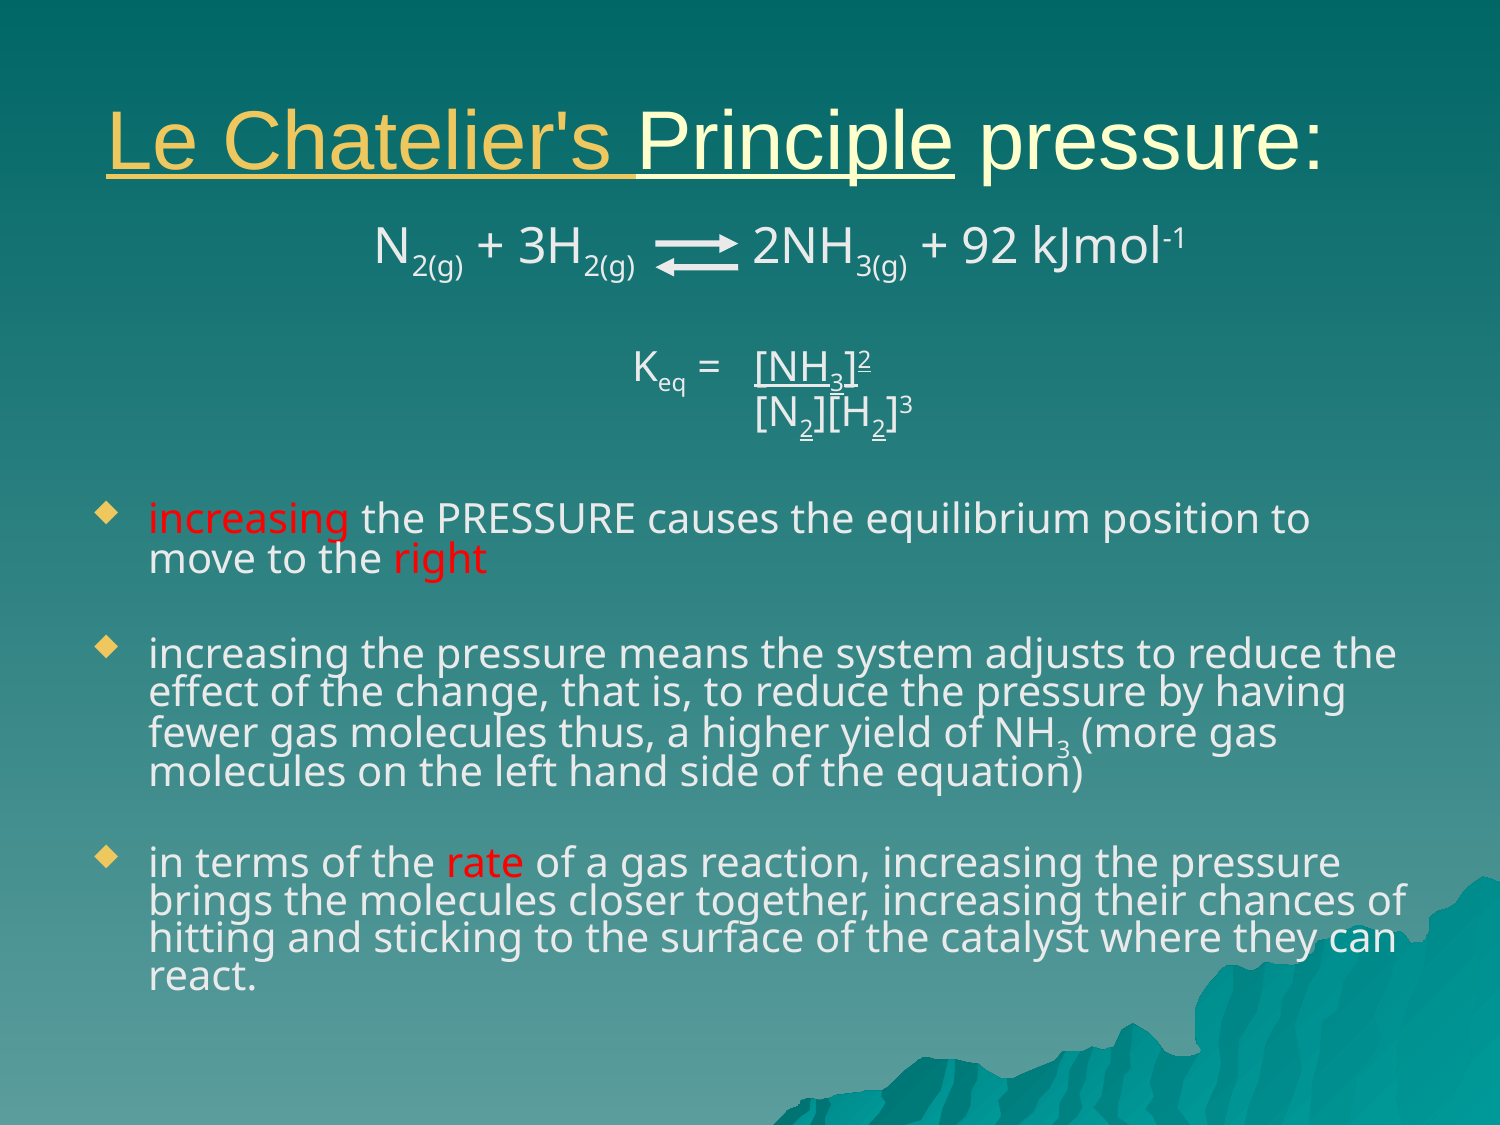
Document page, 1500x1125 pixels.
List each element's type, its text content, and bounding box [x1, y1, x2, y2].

title Le Chatelier's Principle pressure: [40, 42, 1392, 230]
text_box [655, 237, 739, 250]
text_box [655, 261, 739, 274]
list N2(g) + 3H2(g) 2NH3(g) + 92 kJmol-1 Keq = [NH3]2 [N2][H2]3 increasing the PRESSURE causes the equilibrium position to move to the right increasing the pressure means the system adjusts to reduce the effect of the change, that is, to reduce the pressure by having fewer gas molecules thus, a higher yield of NH3 (more gas molecules on the left hand side of the equation) in terms of the rate of a gas reaction, increasing the pressure brings the molecules closer together, increasing their chances of hitting and sticking to the surface of the catalyst where they can react. [76, 196, 1428, 1029]
